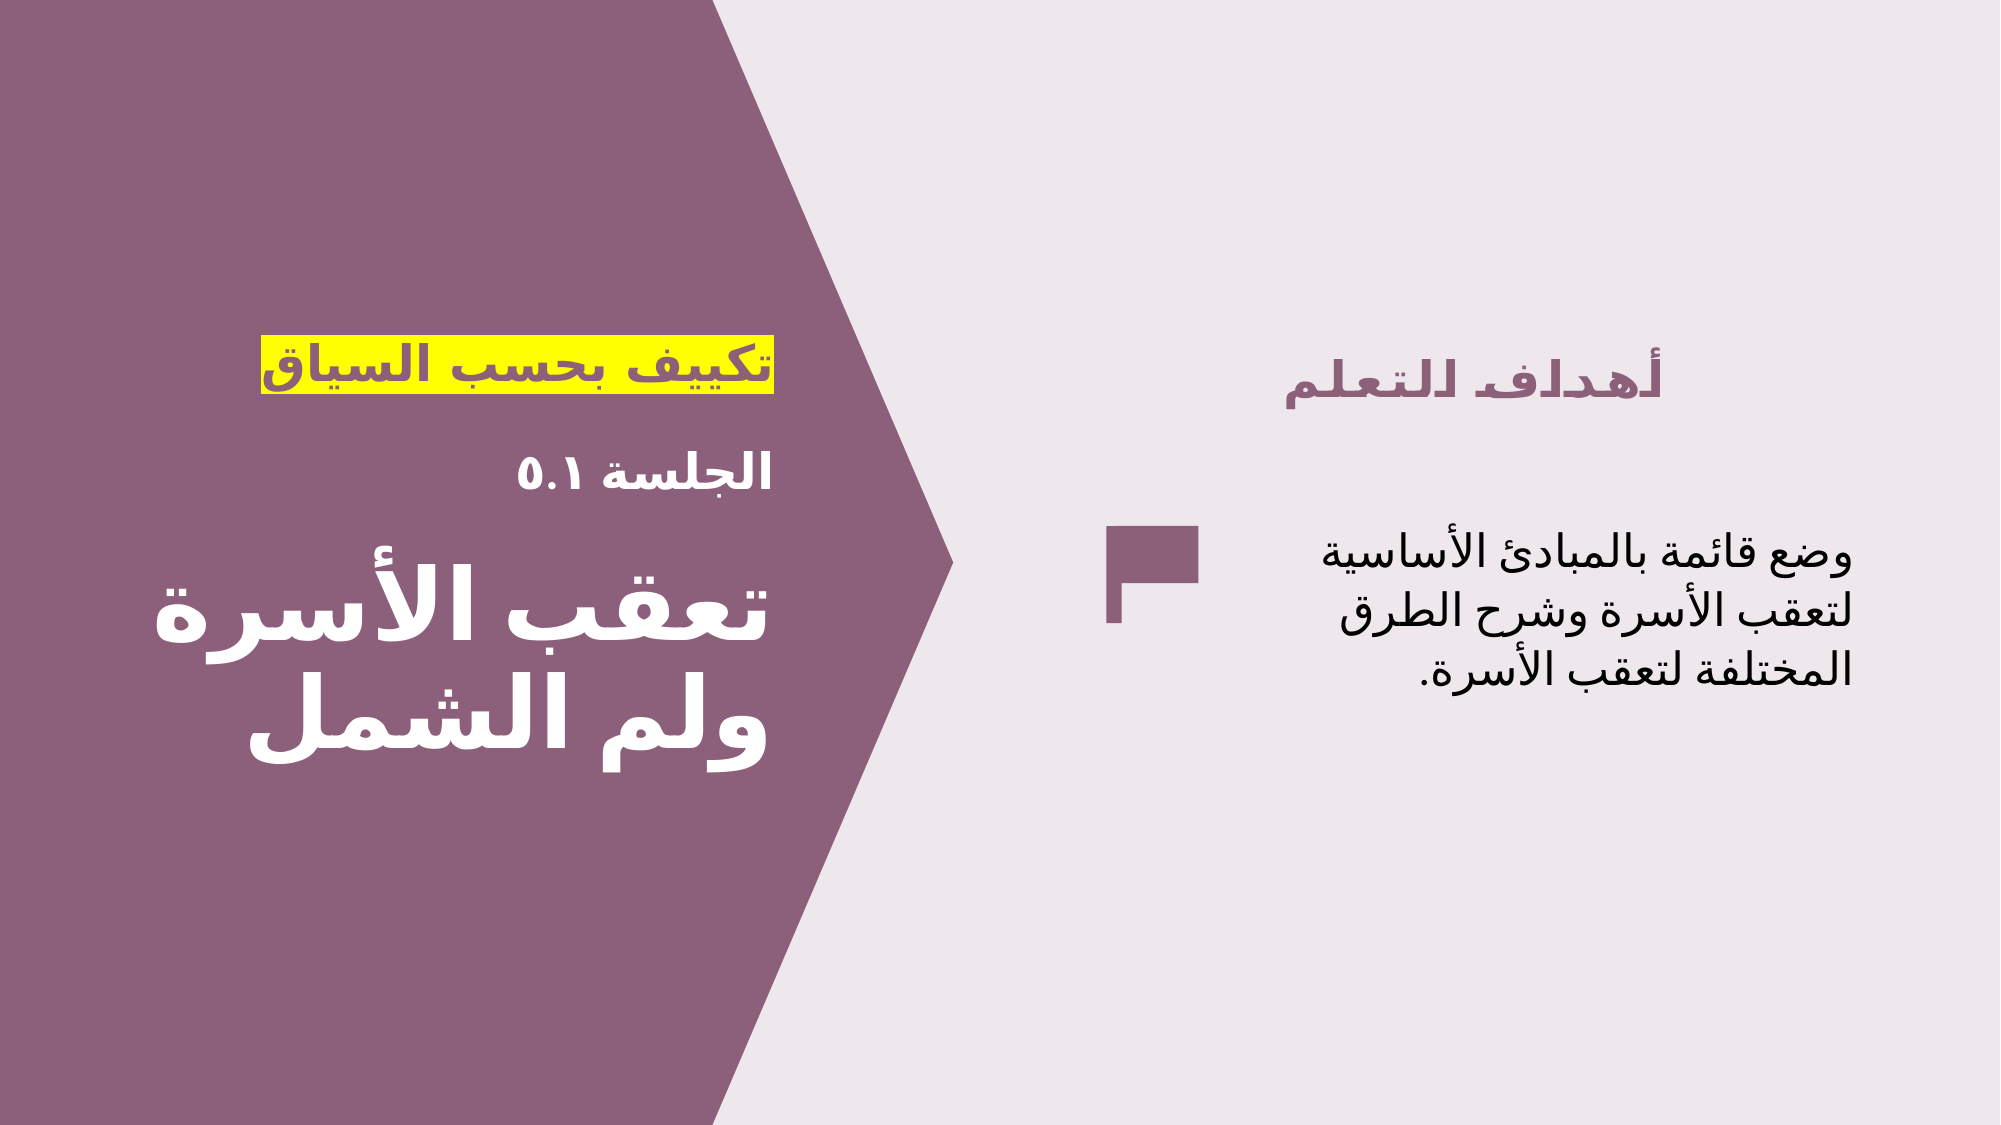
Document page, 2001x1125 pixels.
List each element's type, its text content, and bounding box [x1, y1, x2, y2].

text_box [1106, 525, 1199, 624]
title تكييف بحسب السياق الجلسة ٥.١ تعقب الأسرة ولم الشمل [130, 508, 790, 601]
text_box أهداف التعلم [1106, 340, 1842, 416]
text_box وضع قائمة بالمبادئ الأساسية لتعقب الأسرة وشرح الطرق المختلفة لتعقب الأسرة. [1249, 510, 1870, 702]
